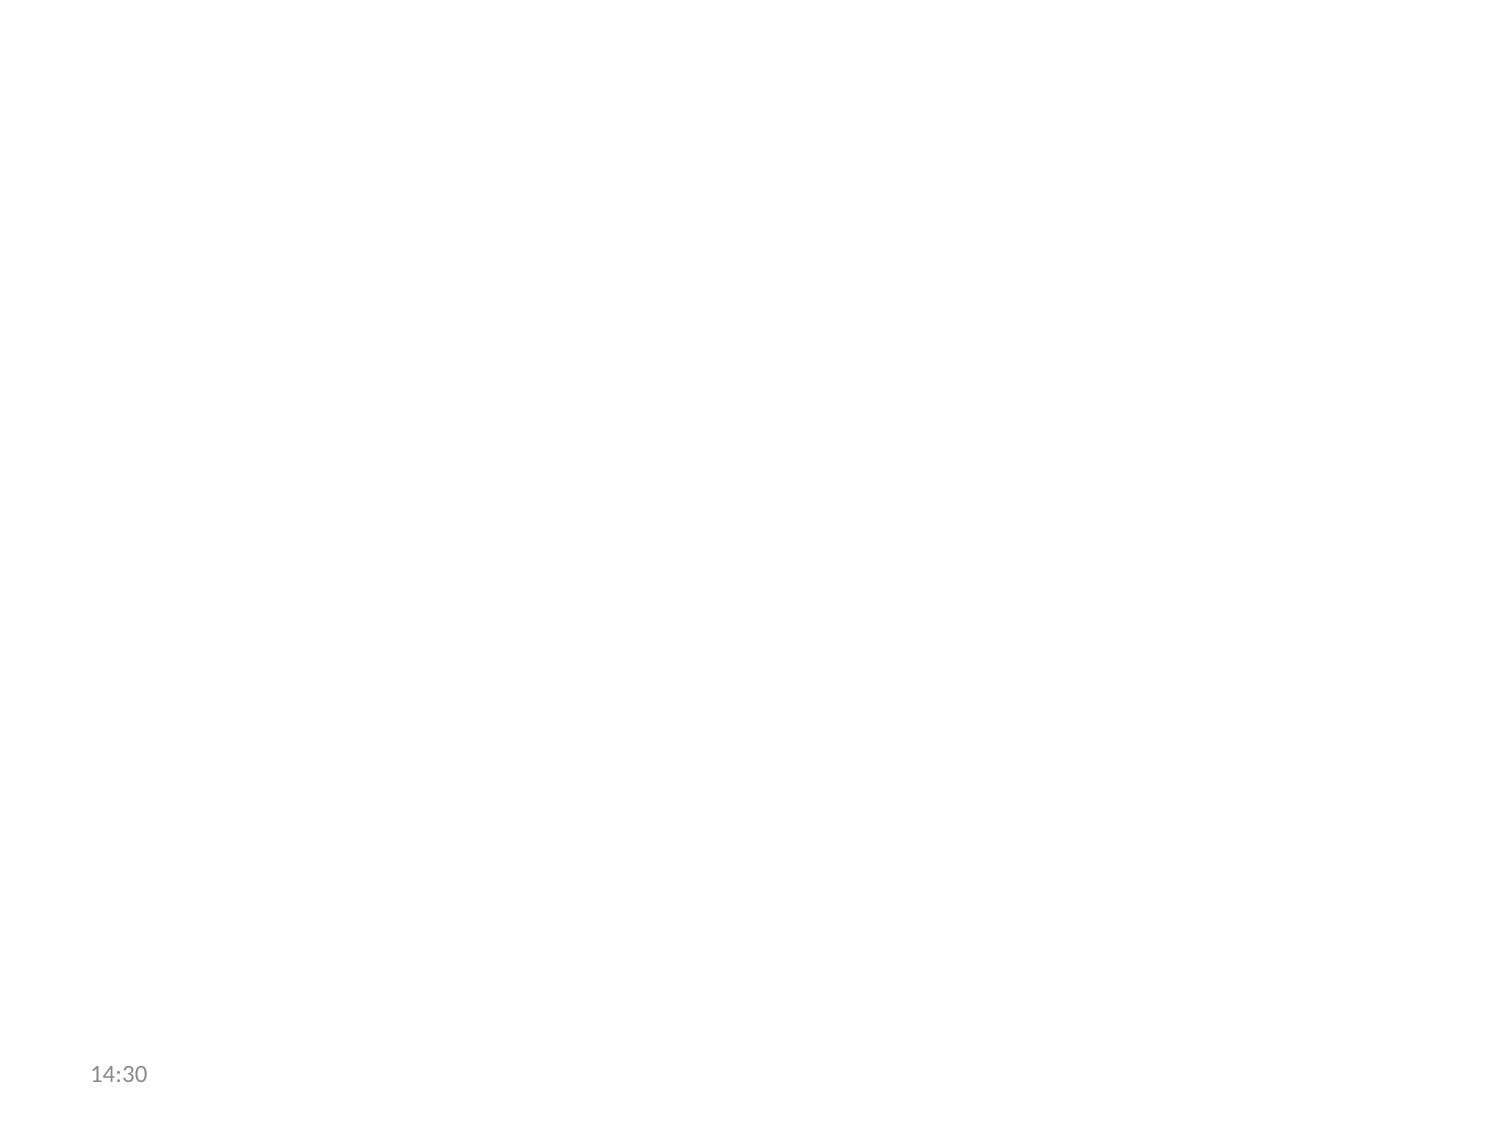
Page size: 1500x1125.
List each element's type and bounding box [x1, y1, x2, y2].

slide_number [75, 1042, 425, 1103]
